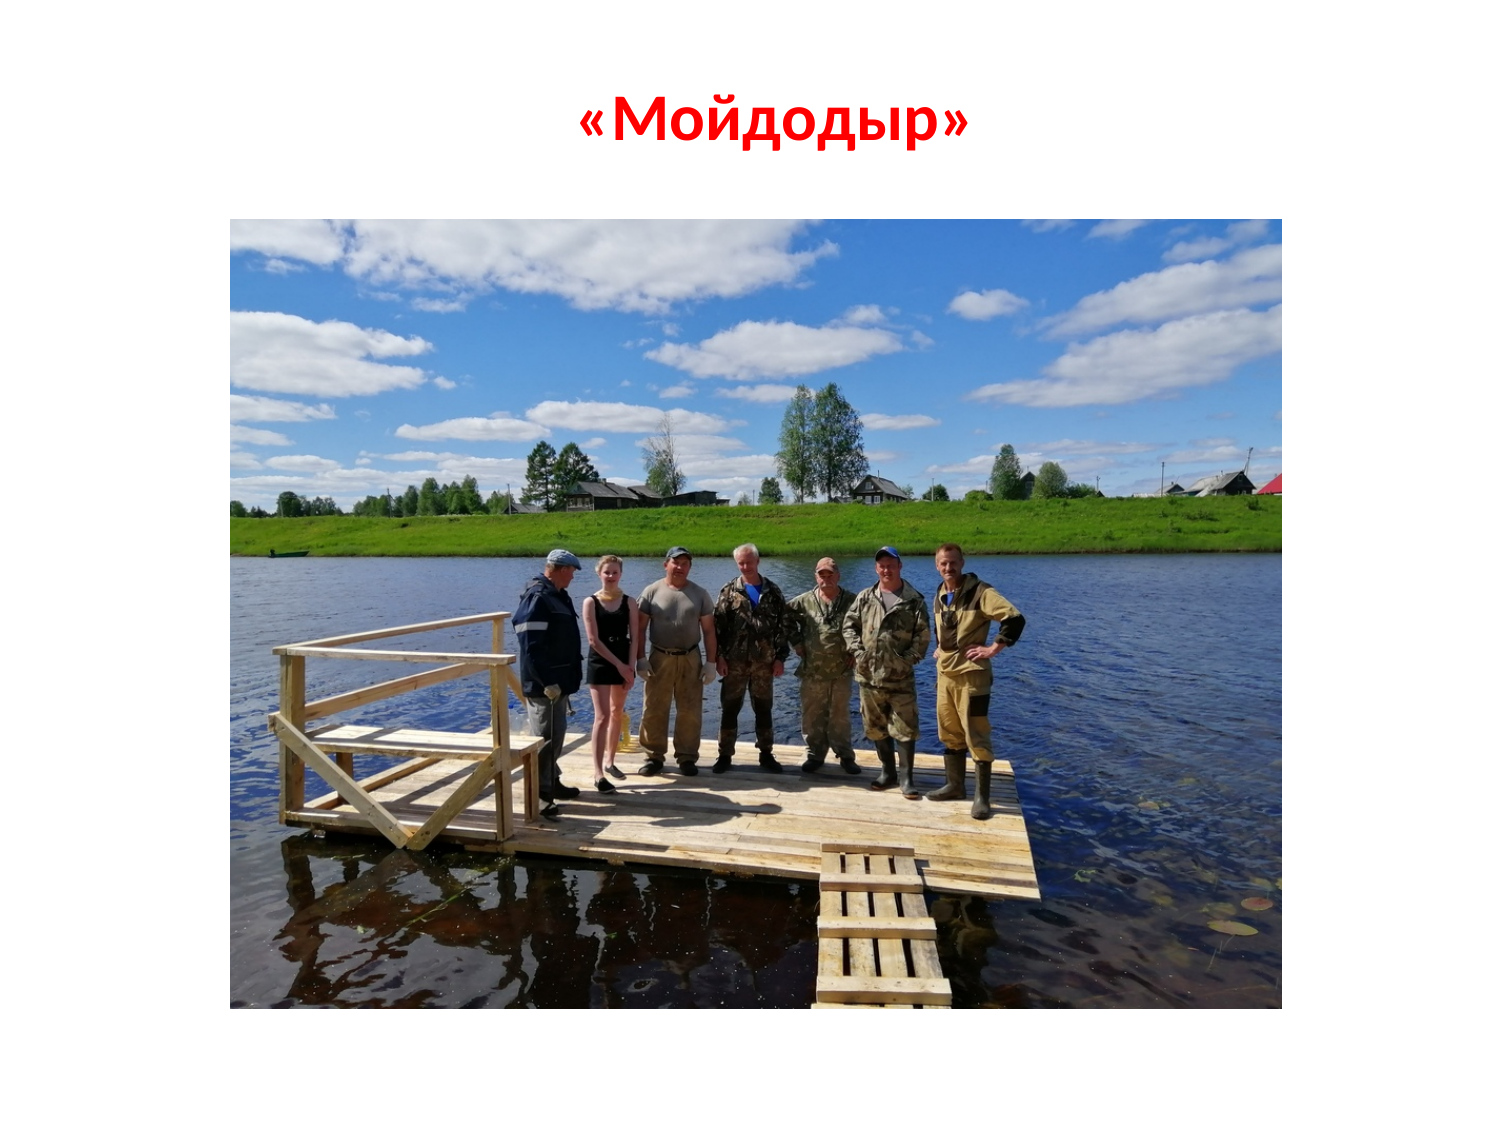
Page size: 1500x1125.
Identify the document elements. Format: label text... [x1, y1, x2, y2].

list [229, 219, 1282, 1009]
text_box «Мойдодыр» [561, 66, 1069, 161]
